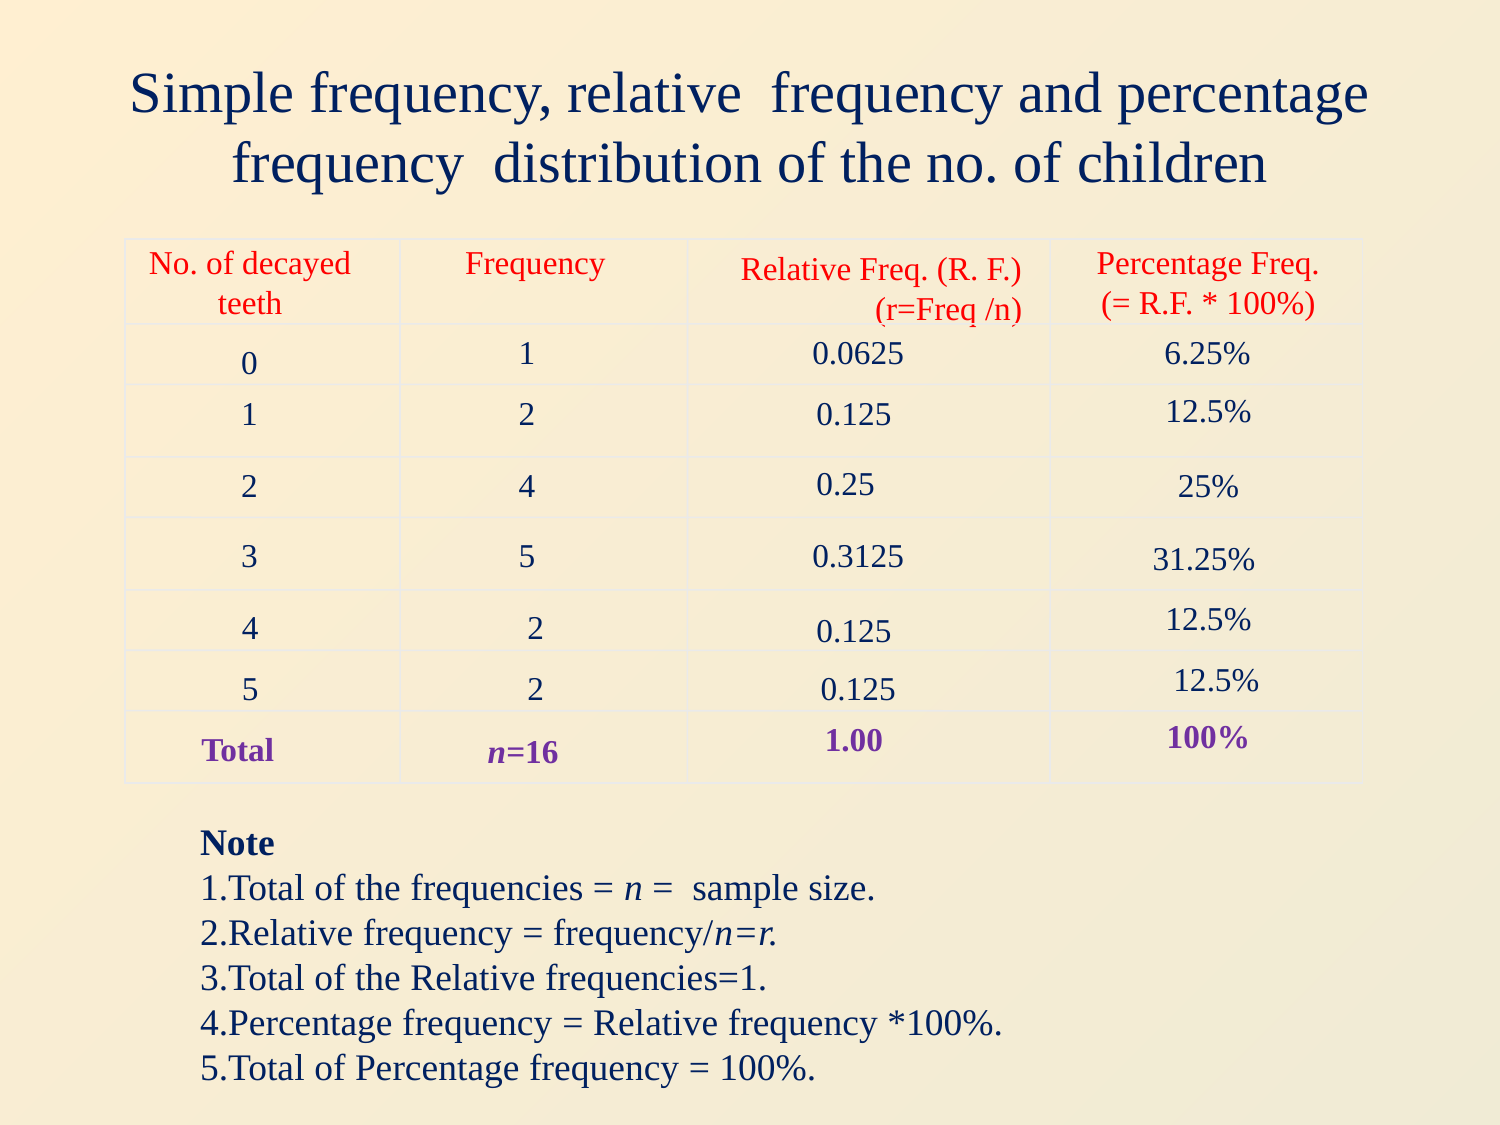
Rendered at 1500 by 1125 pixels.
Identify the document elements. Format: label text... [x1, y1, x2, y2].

text_box Simple frequency, relative frequency and percentage frequency distribution of the no. of children [0, 46, 1500, 202]
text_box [112, 233, 1363, 835]
text_box Note Total of the frequencies = n = sample size. Relative frequency = frequency/n=r. Total of the Relative frequencies=1. Percentage frequency = Relative frequency *100%. Total of Percentage frequency = 100%. [50, 810, 1500, 1088]
